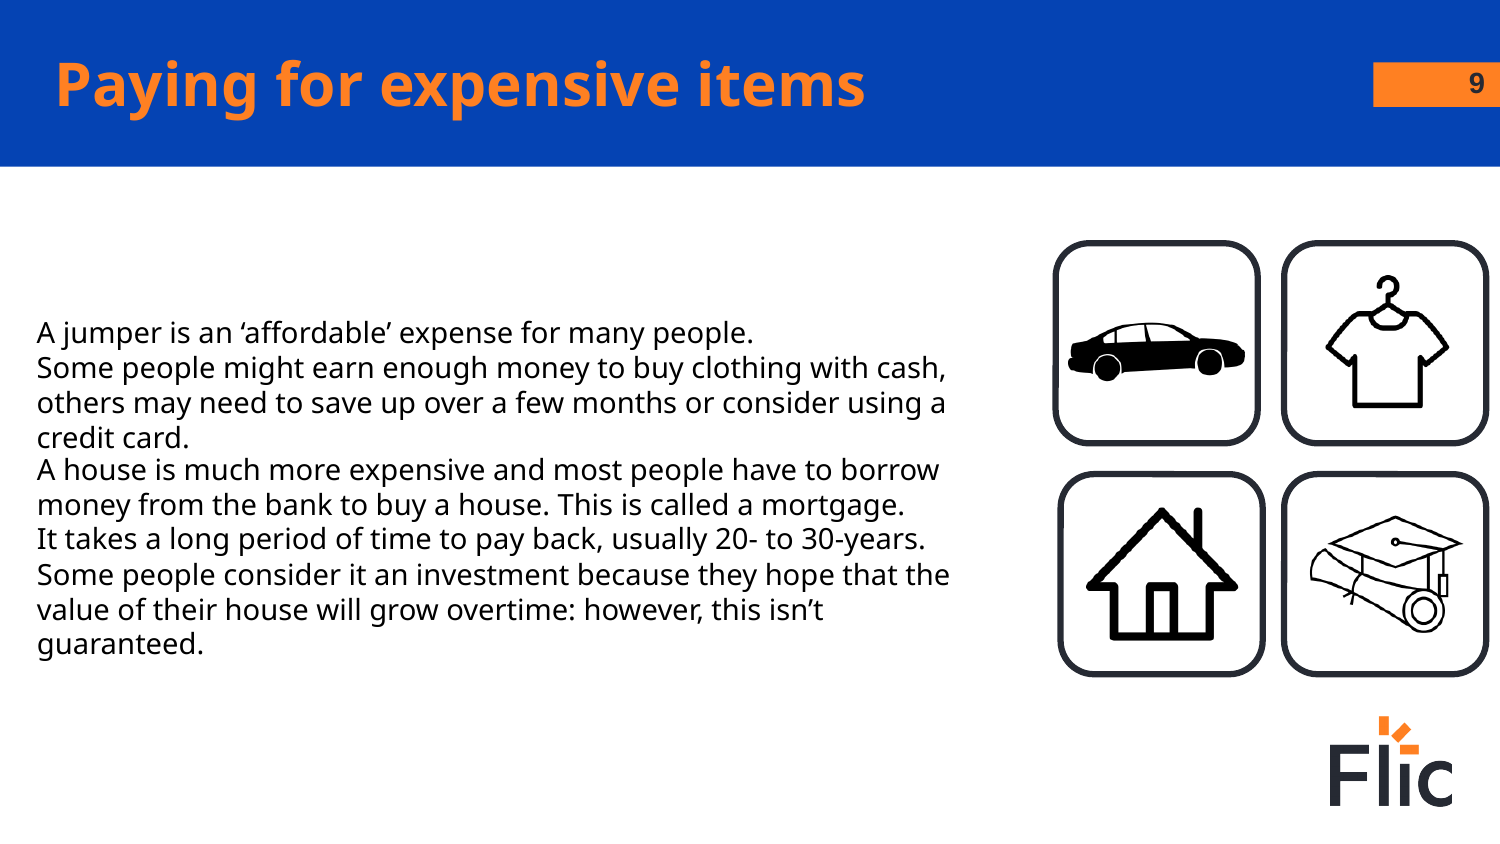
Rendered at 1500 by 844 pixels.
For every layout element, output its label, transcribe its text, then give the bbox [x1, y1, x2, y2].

title Paying for expensive items [39, 39, 1308, 125]
slide_number ‹#› [1410, 49, 1500, 115]
text_box A house is much more expensive and most people have to borrow money from the bank to buy a house. This is called a mortgage. It takes a long period of time to pay back, usually 20- to 30-years. Some people consider it an investment because they hope that the value of their house will grow overtime: however, this isn’t guaranteed. [21, 435, 1014, 676]
text_box A jumper is an ‘affordable’ expense for many people. Some people might earn enough money to buy clothing with cash, others may need to save up over a few months or consider using a credit card. [21, 299, 1014, 435]
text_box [1055, 243, 1487, 675]
picture [1297, 267, 1462, 435]
picture [1330, 716, 1452, 807]
